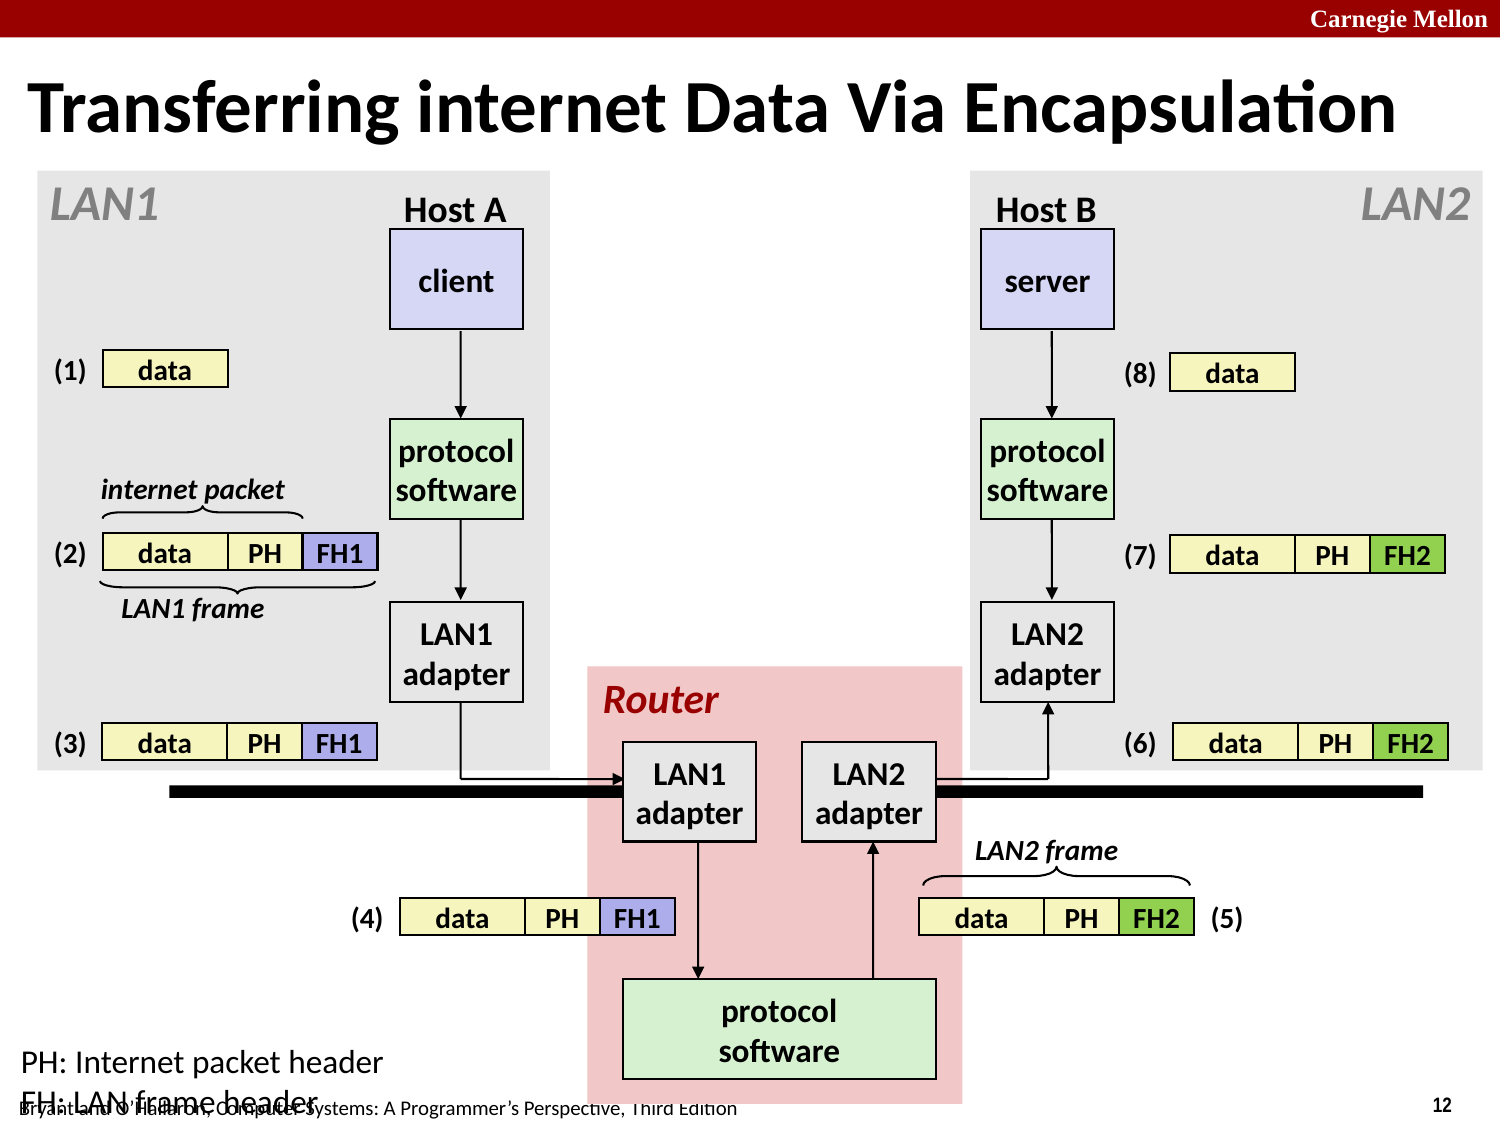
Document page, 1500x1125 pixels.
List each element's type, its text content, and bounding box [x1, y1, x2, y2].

text_box protocol software [623, 979, 936, 1079]
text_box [1107, 528, 1446, 580]
text_box [587, 666, 963, 979]
text_box LAN1 adapter [389, 601, 524, 702]
text_box [1045, 331, 1059, 419]
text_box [37, 462, 378, 632]
text_box [970, 170, 1483, 771]
text_box LAN2 [1346, 162, 1486, 238]
text_box Host A [389, 177, 522, 237]
text_box Host B [980, 177, 1112, 237]
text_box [334, 891, 676, 942]
text_box [454, 331, 467, 419]
text_box protocol software [389, 418, 524, 519]
text_box [454, 518, 467, 600]
text_box [460, 772, 623, 786]
text_box [587, 792, 963, 1104]
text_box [37, 343, 228, 394]
text_box [866, 842, 880, 979]
text_box PH: Internet packet header FH: LAN frame header [6, 1033, 400, 1125]
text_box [1107, 346, 1296, 398]
text_box LAN2 adapter [980, 601, 1115, 702]
text_box [37, 170, 550, 771]
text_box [37, 716, 377, 767]
text_box [692, 842, 705, 979]
text_box [1041, 702, 1055, 779]
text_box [1107, 716, 1449, 767]
text_box [1045, 518, 1059, 600]
text_box protocol software [980, 418, 1115, 519]
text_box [918, 822, 1260, 942]
text_box LAN2 adapter [802, 741, 936, 842]
text_box client [389, 229, 524, 329]
text_box Router [588, 664, 734, 729]
text_box server [980, 229, 1115, 329]
text_box LAN1 adapter [623, 741, 757, 842]
text_box LAN1 [34, 162, 175, 238]
title Transferring internet Data Via Encapsulation [12, 55, 1463, 151]
